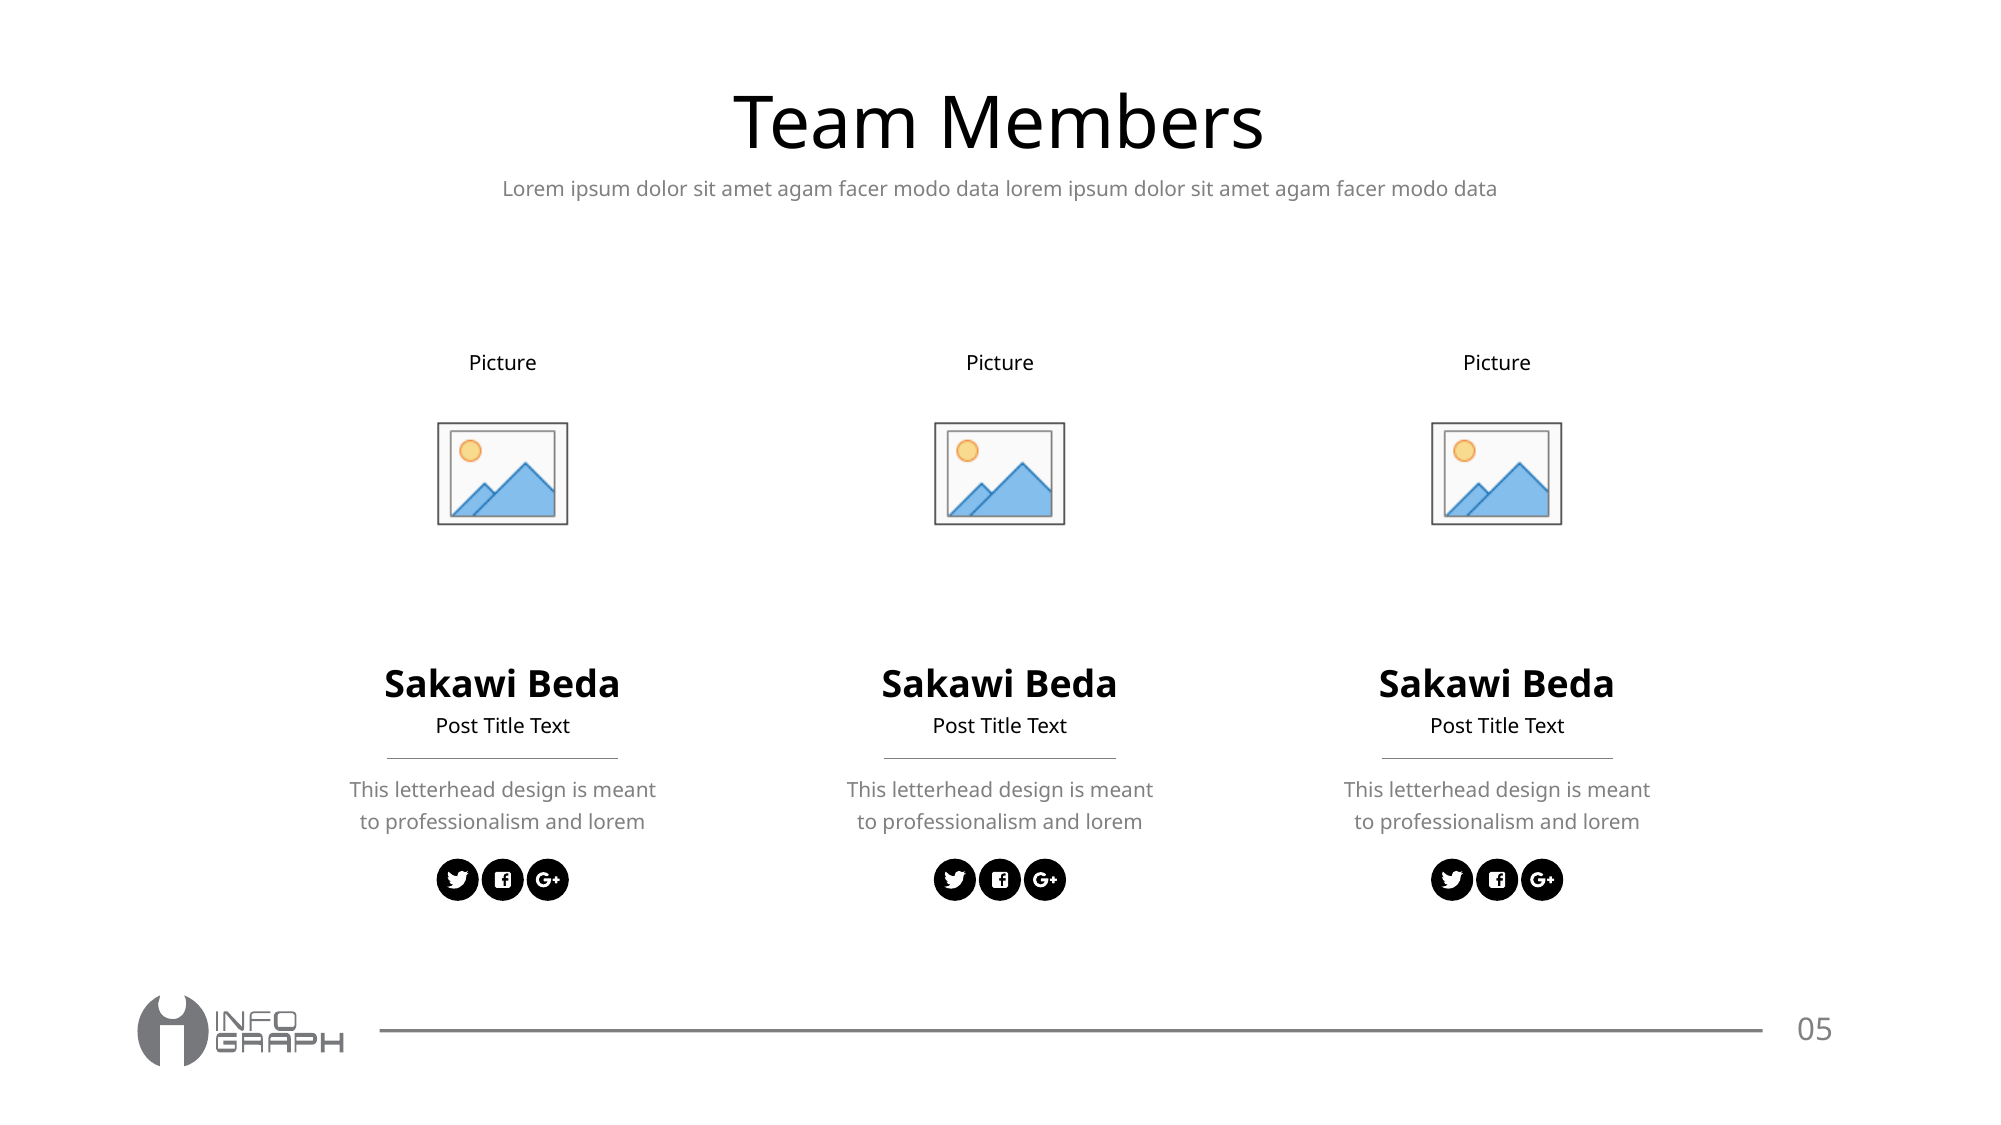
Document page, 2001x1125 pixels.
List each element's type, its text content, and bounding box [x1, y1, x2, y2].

picture [868, 342, 1132, 606]
picture [370, 342, 635, 606]
picture [1365, 342, 1630, 606]
list Lorem ipsum dolor sit amet agam facer modo data lorem ipsum dolor sit amet agam facer modo data [137, 181, 1863, 215]
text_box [834, 663, 1166, 901]
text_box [337, 663, 668, 901]
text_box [1332, 663, 1663, 901]
title Team Members [137, 69, 1863, 181]
slide_number 05 [1767, 983, 1863, 1079]
